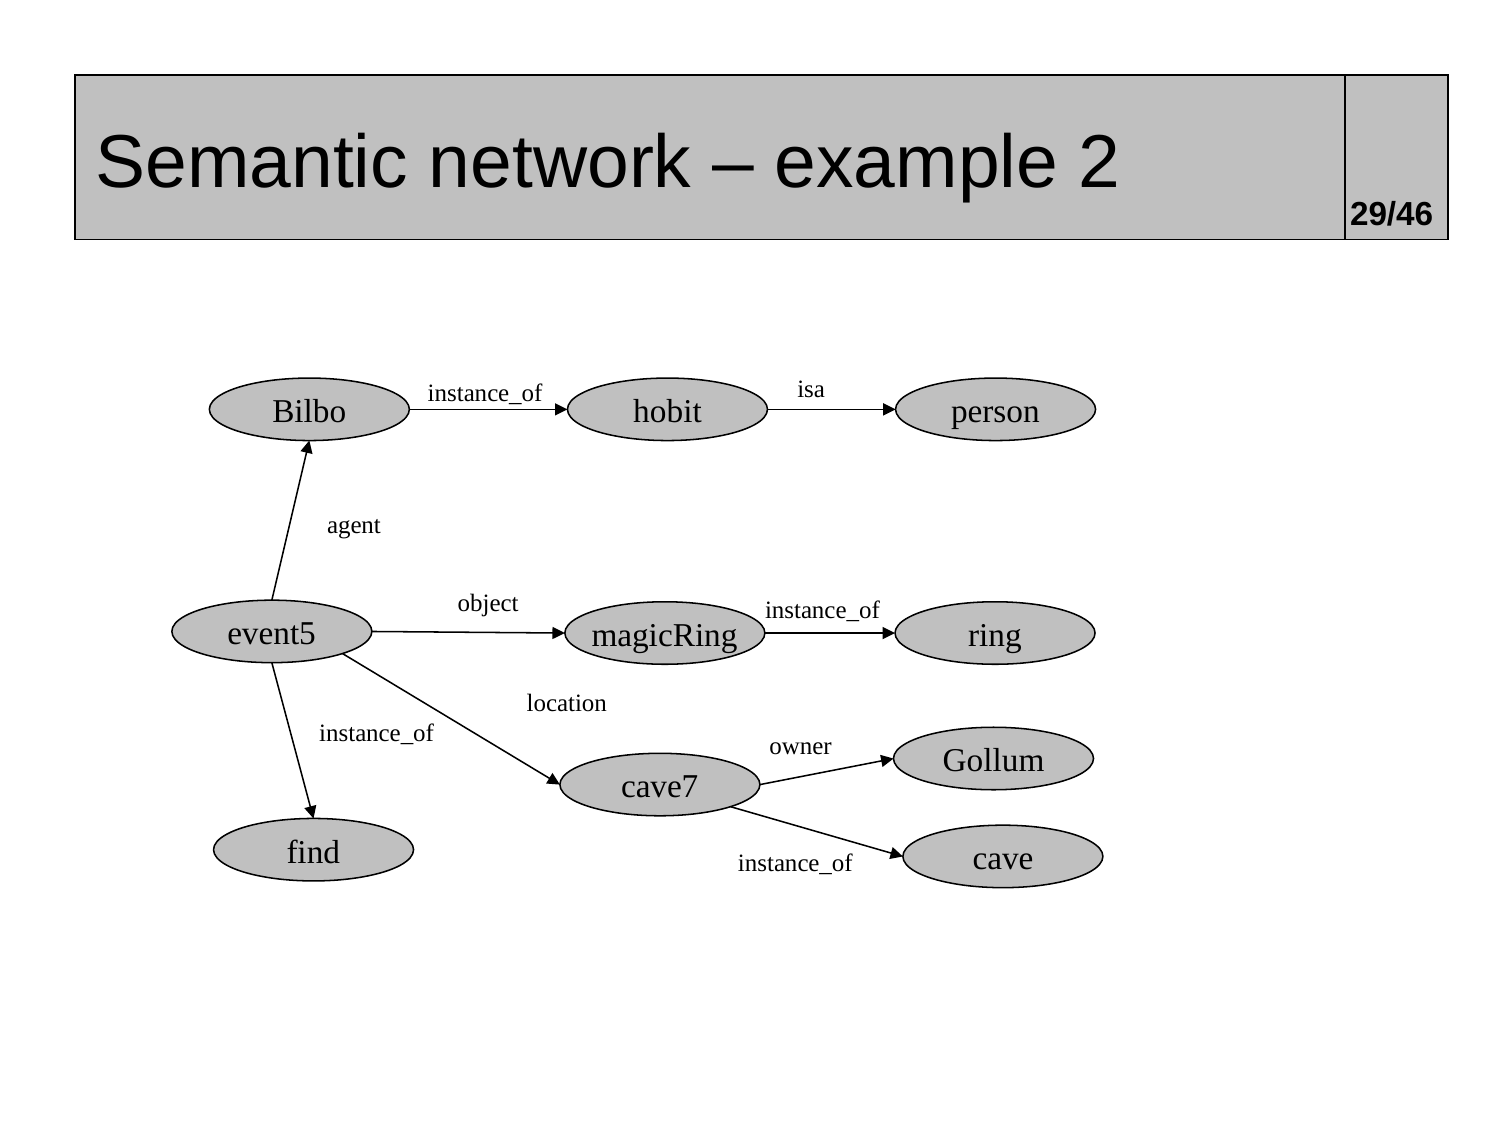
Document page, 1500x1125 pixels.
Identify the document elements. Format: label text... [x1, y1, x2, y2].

text_box cave [905, 825, 1103, 888]
text_box find [213, 818, 414, 881]
text_box Bilbo [209, 378, 410, 441]
slide_number 29/46 [1346, 74, 1449, 240]
text_box isa [782, 365, 840, 408]
text_box cave7 [562, 753, 758, 816]
text_box object [442, 578, 534, 624]
text_box agent [313, 500, 397, 546]
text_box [759, 758, 894, 785]
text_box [271, 440, 310, 601]
text_box instance_of [723, 839, 868, 884]
text_box location [566, 678, 623, 724]
text_box Gollum [893, 727, 1094, 790]
text_box instance_of [413, 369, 558, 408]
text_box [342, 653, 561, 785]
text_box hobit [567, 378, 768, 441]
text_box instance_of [318, 709, 337, 754]
text_box owner [754, 722, 847, 763]
text_box instance_of [750, 586, 895, 631]
title Semantic network – example 2 [74, 74, 1346, 240]
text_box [730, 806, 904, 857]
text_box event5 [171, 600, 372, 663]
text_box person [895, 378, 1096, 441]
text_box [271, 662, 314, 819]
text_box ring [895, 601, 1096, 665]
text_box magicRing [565, 601, 765, 665]
